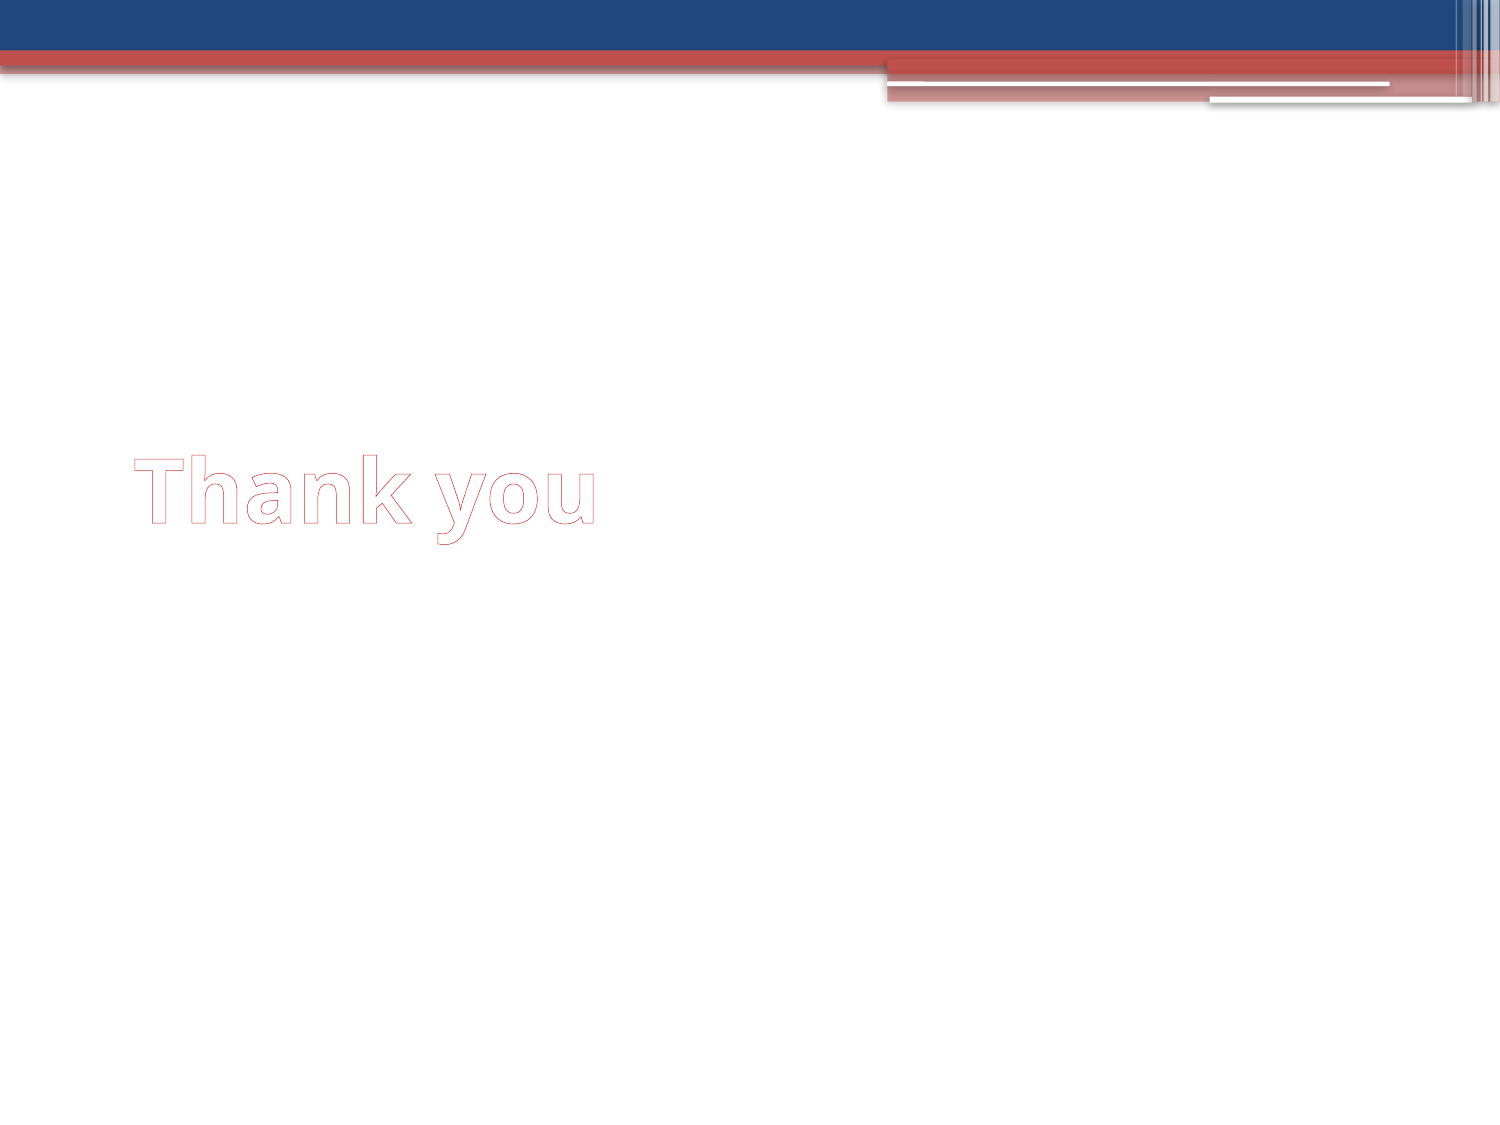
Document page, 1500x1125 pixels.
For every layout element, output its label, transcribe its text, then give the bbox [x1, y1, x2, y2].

title Thank you [118, 324, 1394, 549]
